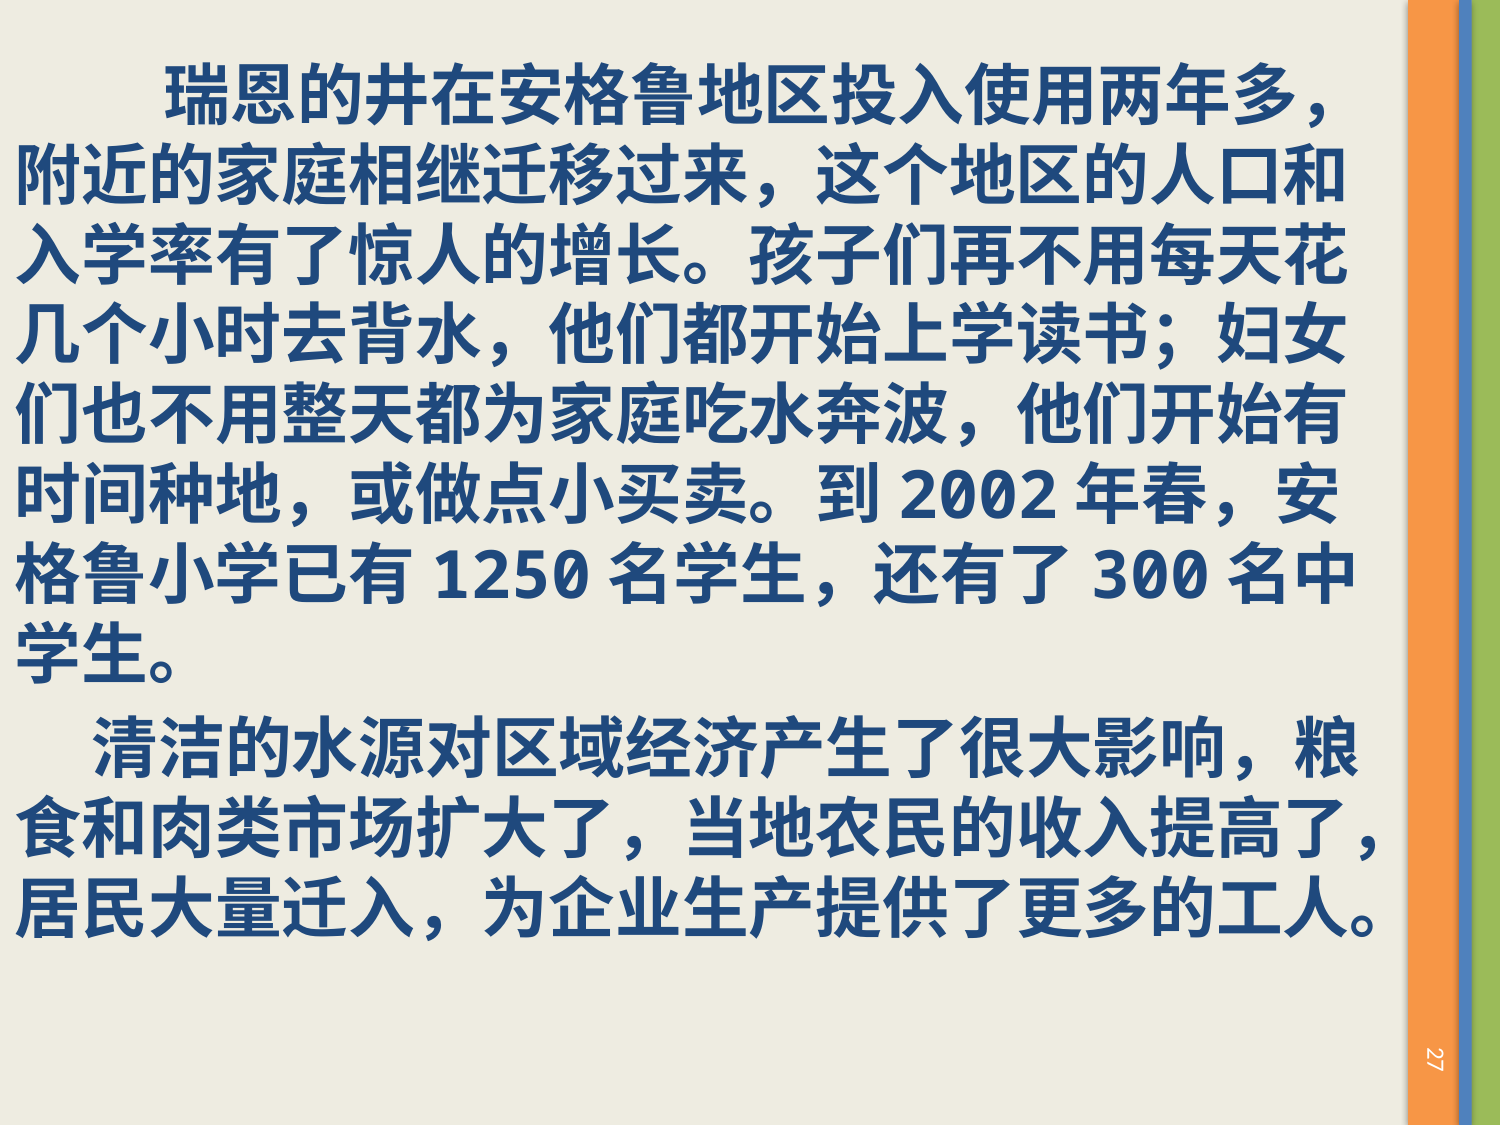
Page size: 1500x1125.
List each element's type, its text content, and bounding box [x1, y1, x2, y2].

slide_number 27 [1407, 928, 1468, 1088]
list 瑞恩的井在安格鲁地区投入使用两年多，附近的家庭相继迁移过来，这个地区的人口和入学率有了惊人的增长。孩子们再不用每天花几个小时去背水，他们都开始上学读书；妇女们也不用整天都为家庭吃水奔波，他们开始有时间种地，或做点小买卖。到2002年春，安格鲁小学已有1250名学生，还有了300名中学生。 清洁的水源对区域经济产生了很大影响，粮食和肉类市场扩大了，当地农民的收入提高了，居民大量迁入，为企业生产提供了更多的工人。 [0, 37, 1383, 1125]
